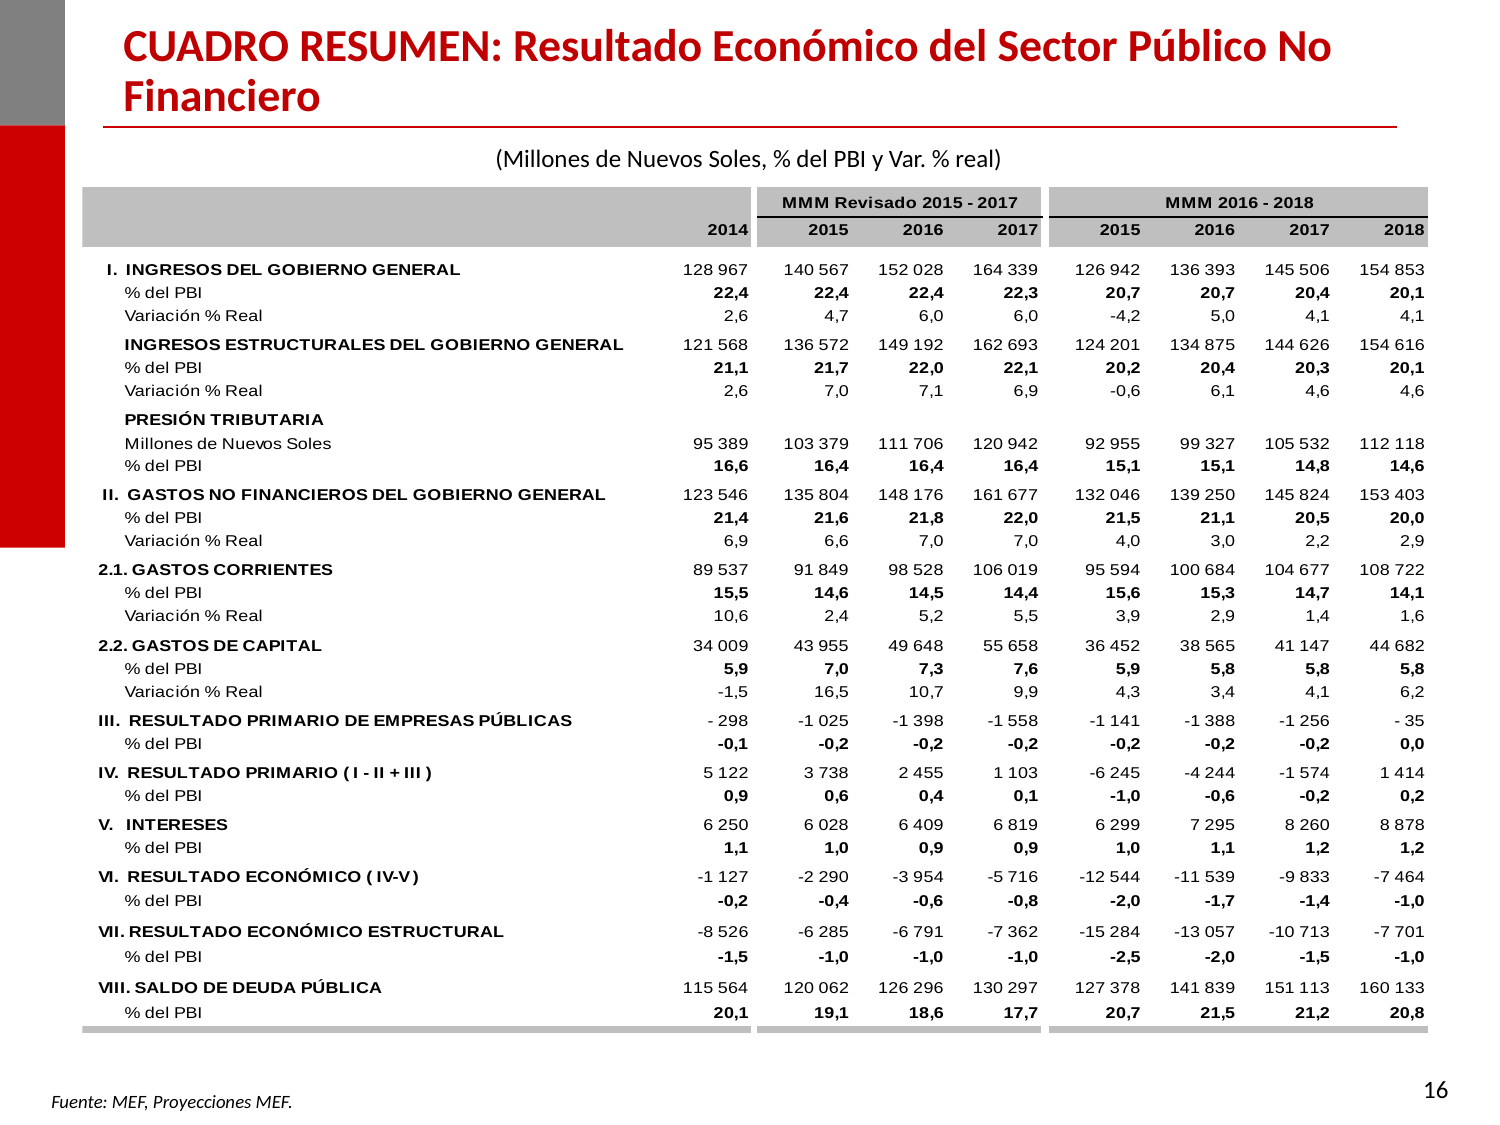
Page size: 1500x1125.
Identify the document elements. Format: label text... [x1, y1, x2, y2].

text_box (Millones de Nuevos Soles, % del PBI y Var. % real) [102, 134, 1396, 180]
title CUADRO RESUMEN: Resultado Económico del Sector Público No Financiero [108, 14, 1403, 80]
picture [80, 186, 1430, 1035]
text_box Fuente: MEF, Proyecciones MEF. [36, 1081, 1422, 1120]
